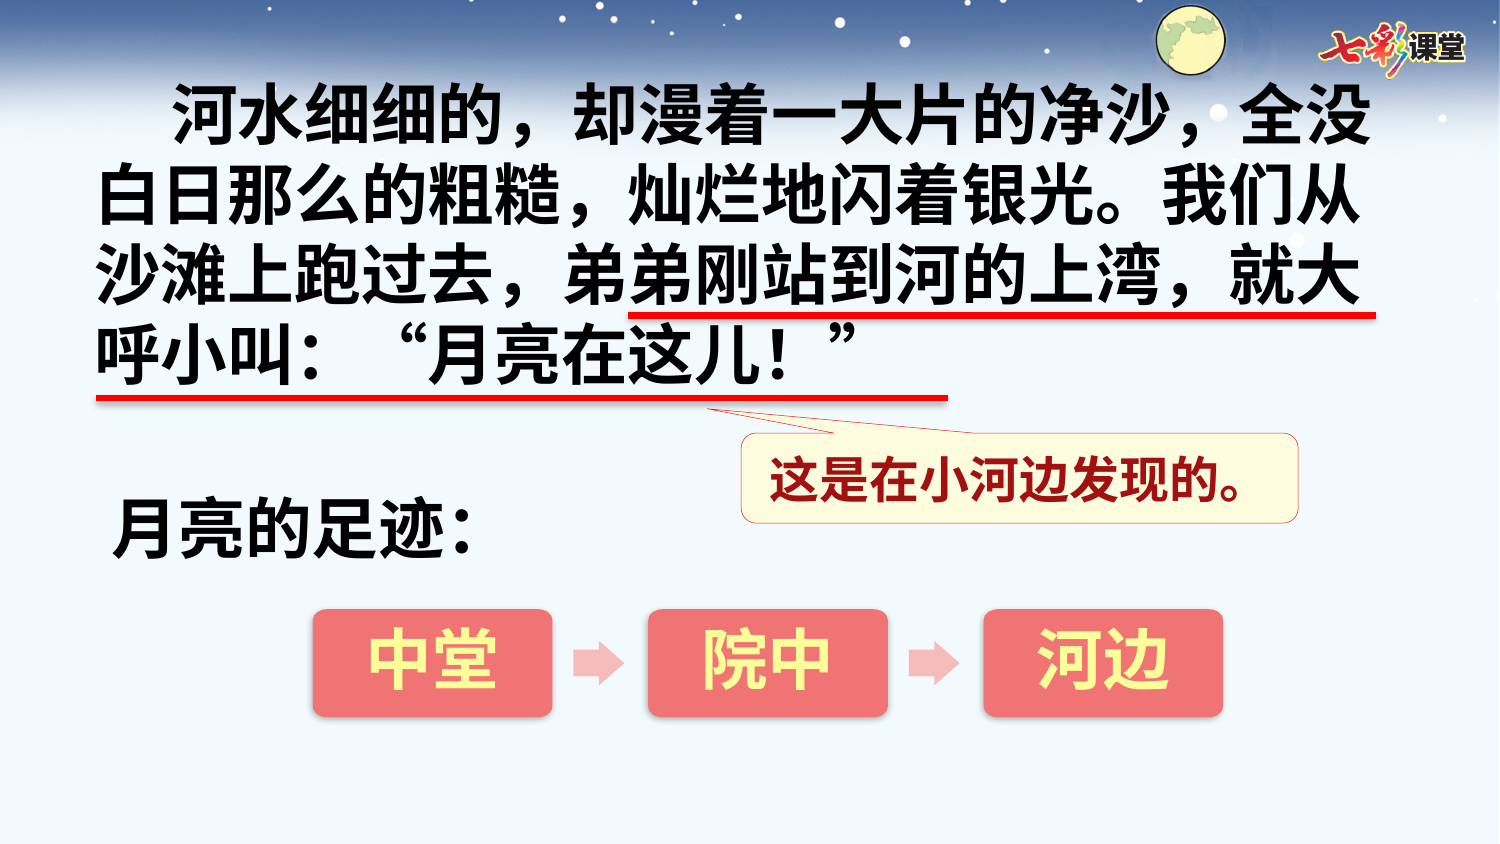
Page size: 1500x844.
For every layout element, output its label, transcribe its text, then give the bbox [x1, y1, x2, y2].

text_box 河水细细的，却漫着一大片的净沙，全没白日那么的粗糙，灿烂地闪着银光。我们从沙滩上跑过去，弟弟刚站到河的上湾，就大呼小叫：“月亮在这儿！” [82, 67, 1396, 399]
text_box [312, 608, 1224, 718]
text_box 这是在小河边发现的。 [705, 407, 1301, 526]
text_box 月亮的足迹： [100, 480, 526, 573]
picture [0, 0, 1500, 844]
